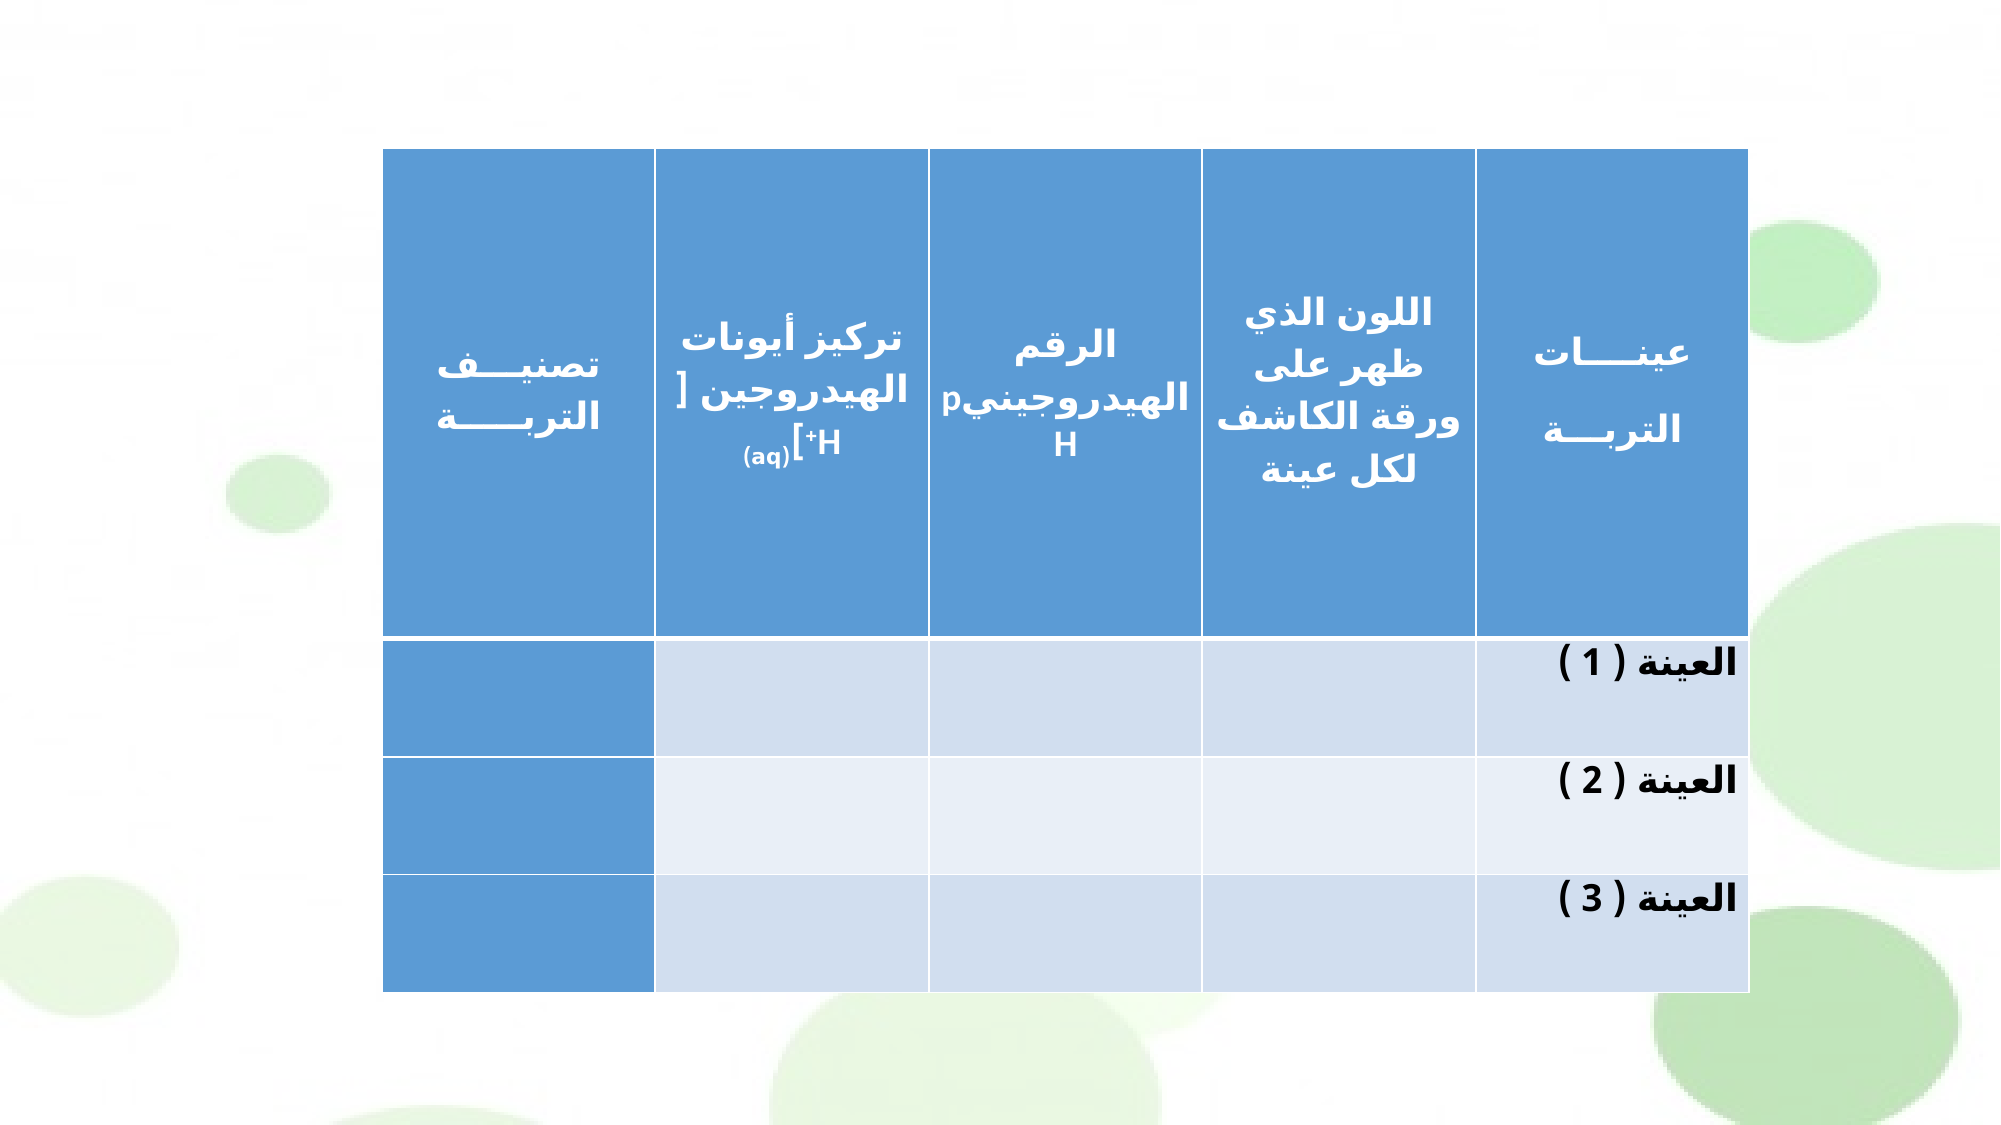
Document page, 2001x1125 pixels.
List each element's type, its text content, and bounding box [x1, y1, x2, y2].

table_cell [656, 875, 928, 992]
table_cell [656, 758, 928, 874]
table_cell العينة ( 3 ) [1477, 875, 1748, 992]
table_cell [1203, 641, 1475, 756]
table_header عينــــات التربـــة [1477, 149, 1748, 636]
table_header اللون الذي ظهر على ورقة الكاشف لكل عينة [1203, 149, 1475, 636]
table_cell [1203, 758, 1475, 874]
table_cell العينة ( 1 ) [1477, 641, 1748, 756]
table_cell [383, 641, 654, 756]
table_cell [930, 641, 1201, 756]
table_cell [383, 875, 654, 992]
table_header الرقم الهيدروجينيpH [930, 149, 1201, 636]
table_cell [930, 758, 1201, 874]
table_cell [656, 641, 928, 756]
table_header تصنيـــف التربـــــة [383, 149, 654, 636]
table_cell العينة ( 2 ) [1477, 758, 1748, 874]
table_cell [930, 875, 1201, 992]
table_header تركيز أيونات الهيدروجين [H+](aq) [656, 149, 928, 636]
table_cell [1203, 875, 1475, 992]
table_cell [383, 758, 654, 874]
